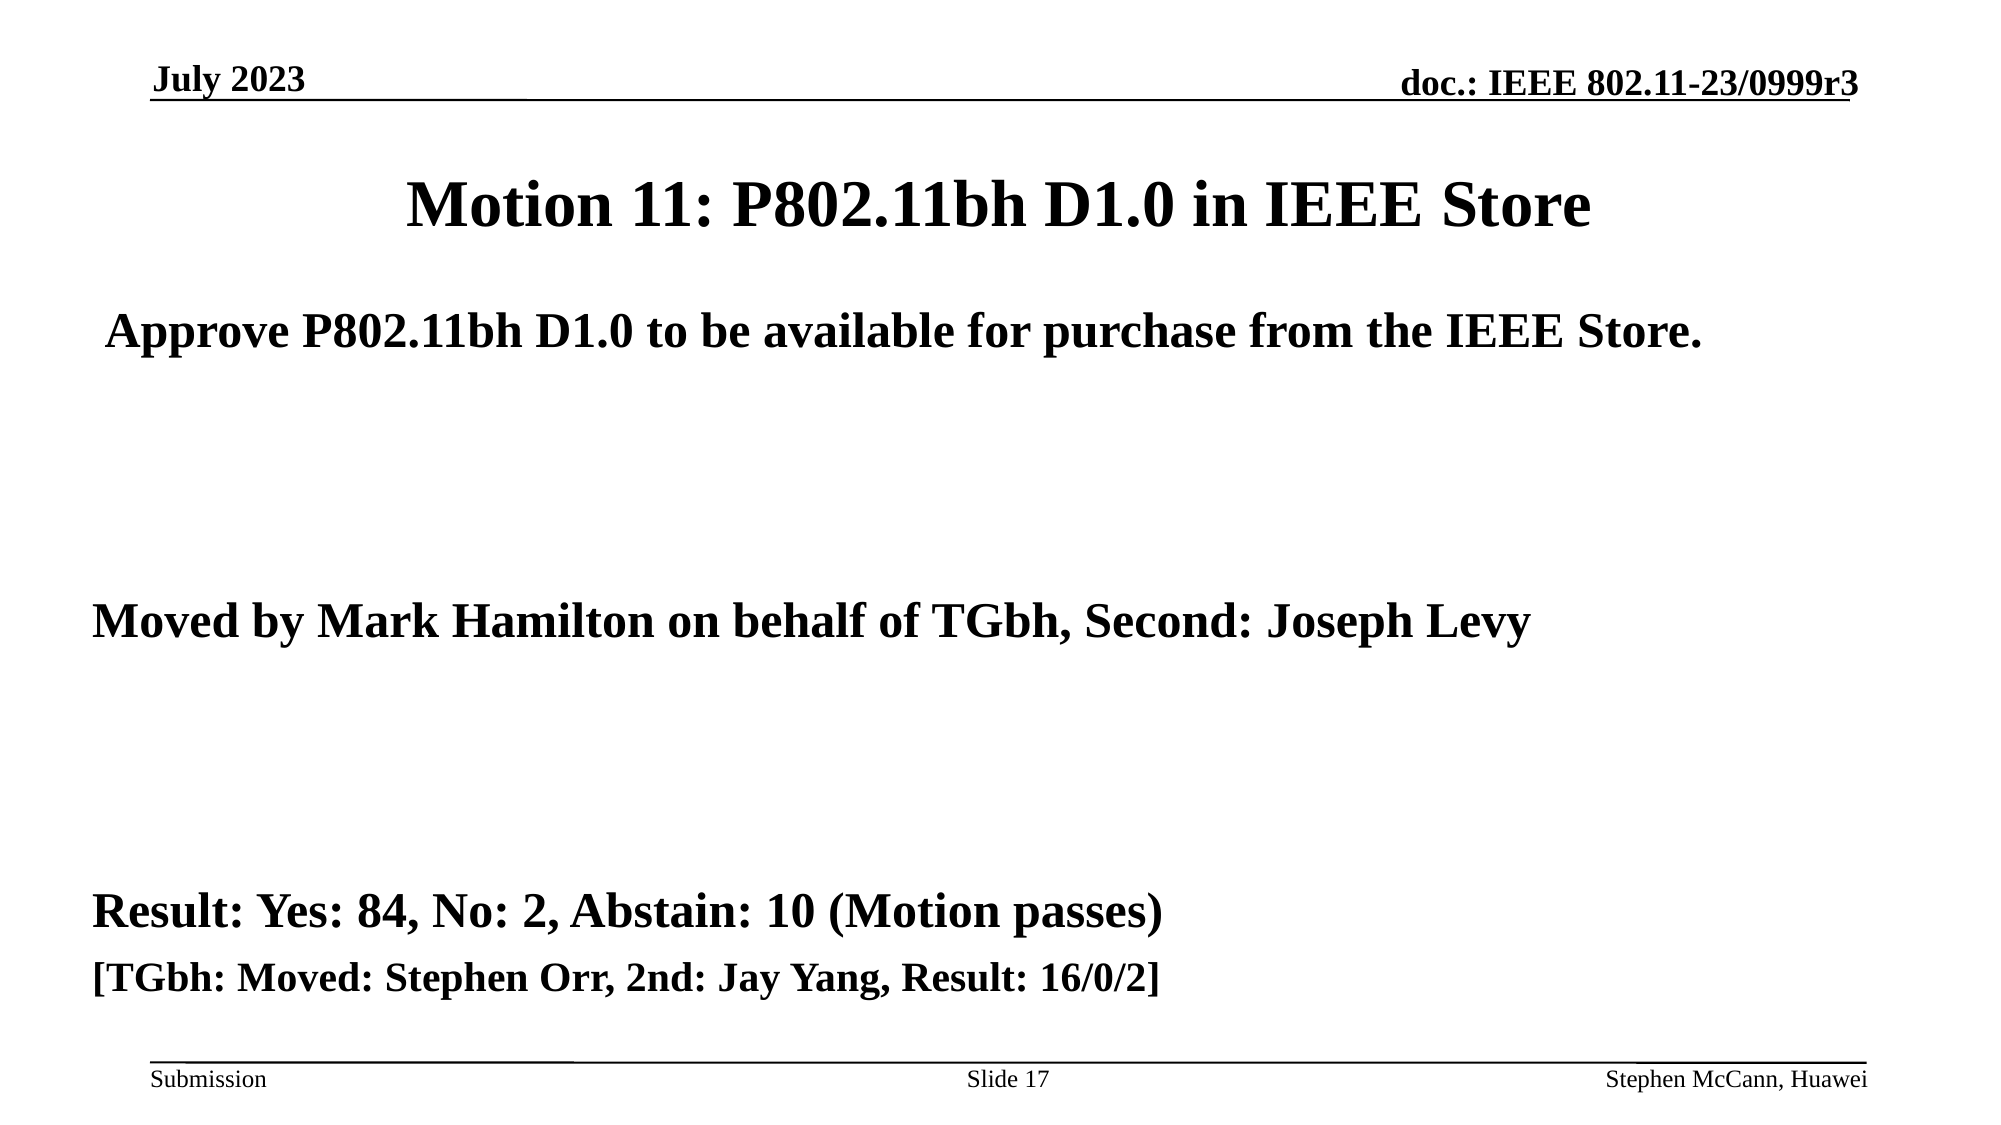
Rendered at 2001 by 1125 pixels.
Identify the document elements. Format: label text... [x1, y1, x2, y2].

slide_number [152, 54, 563, 100]
list Approve P802.11bh D1.0 to be available for purchase from the IEEE Store. Moved by Mark Hamilton on behalf of TGbh, Second: Joseph Levy Result: Yes: 84, No: 2, Abstain: 10 (Motion passes) [TGbh: Moved: Stephen Orr, 2nd: Jay Yang, Result: 16/0/2] [76, 289, 1940, 1063]
title Motion 11: P802.11bh D1.0 in IEEE Store [149, 112, 1850, 288]
slide_number Slide 17 [950, 1061, 1067, 1123]
footer Stephen McCann, Huawei [1171, 1061, 1869, 1093]
